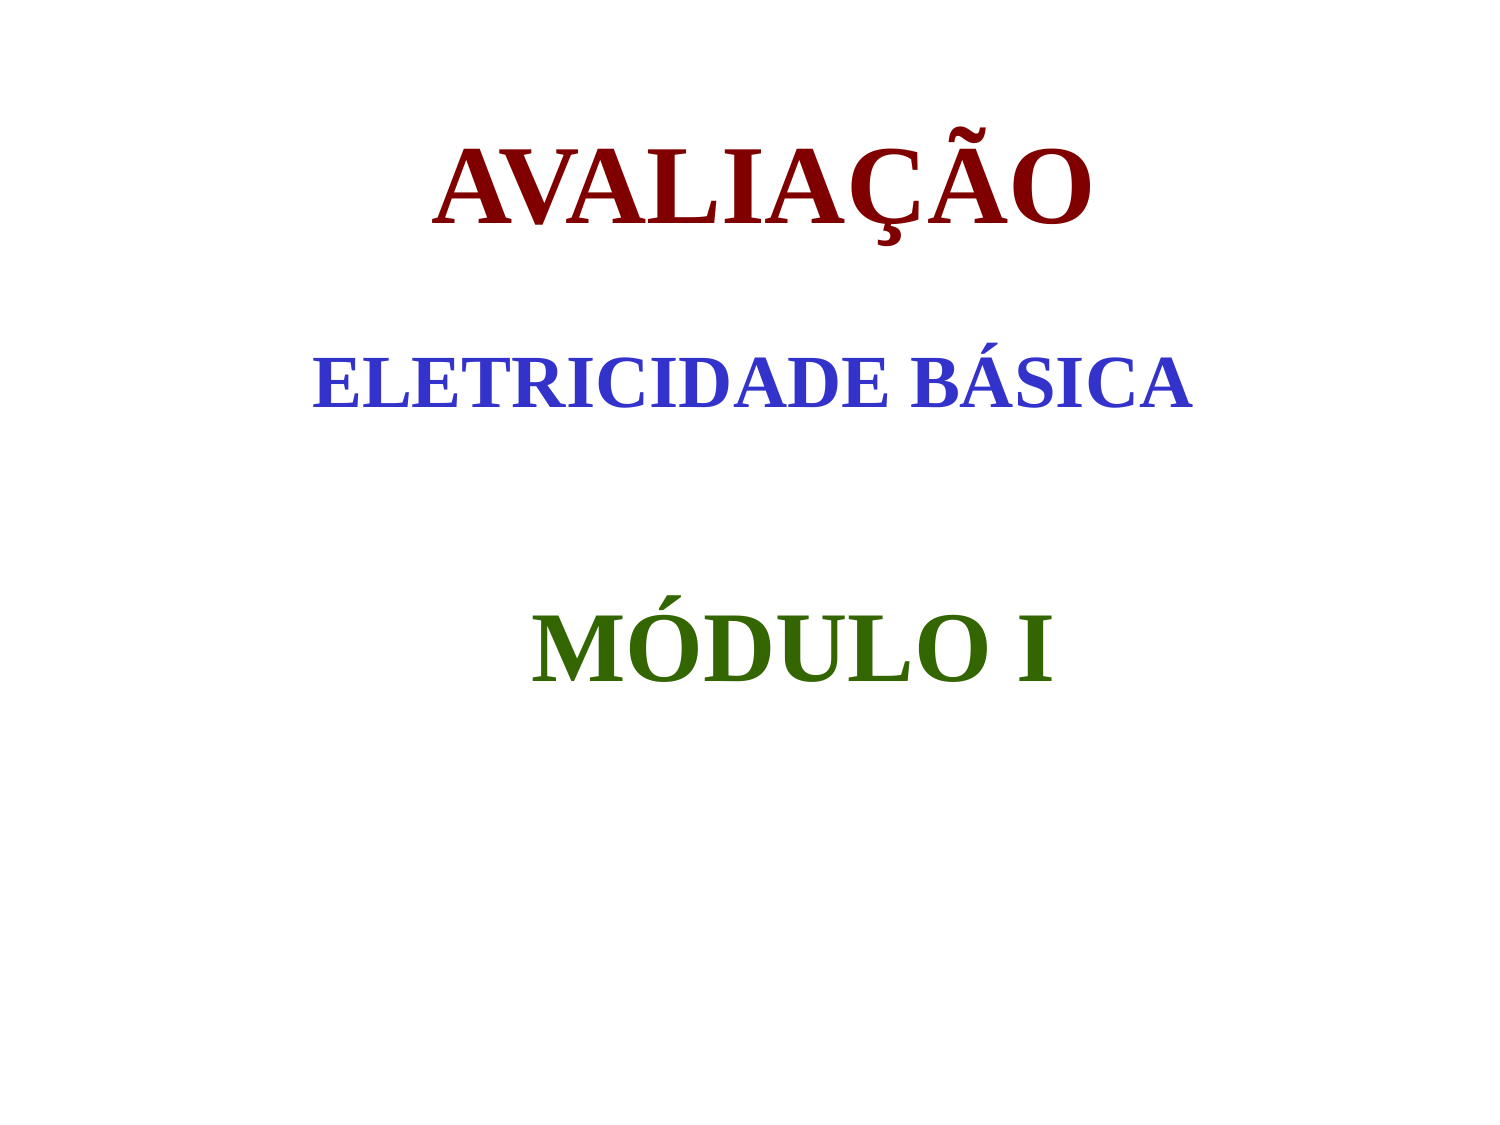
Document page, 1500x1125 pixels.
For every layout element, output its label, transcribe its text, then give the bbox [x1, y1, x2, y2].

text_box MÓDULO I [516, 574, 1072, 710]
text_box ELETRICIDADE BÁSICA [296, 324, 1210, 430]
text_box AVALIAÇÃO [416, 103, 1112, 254]
